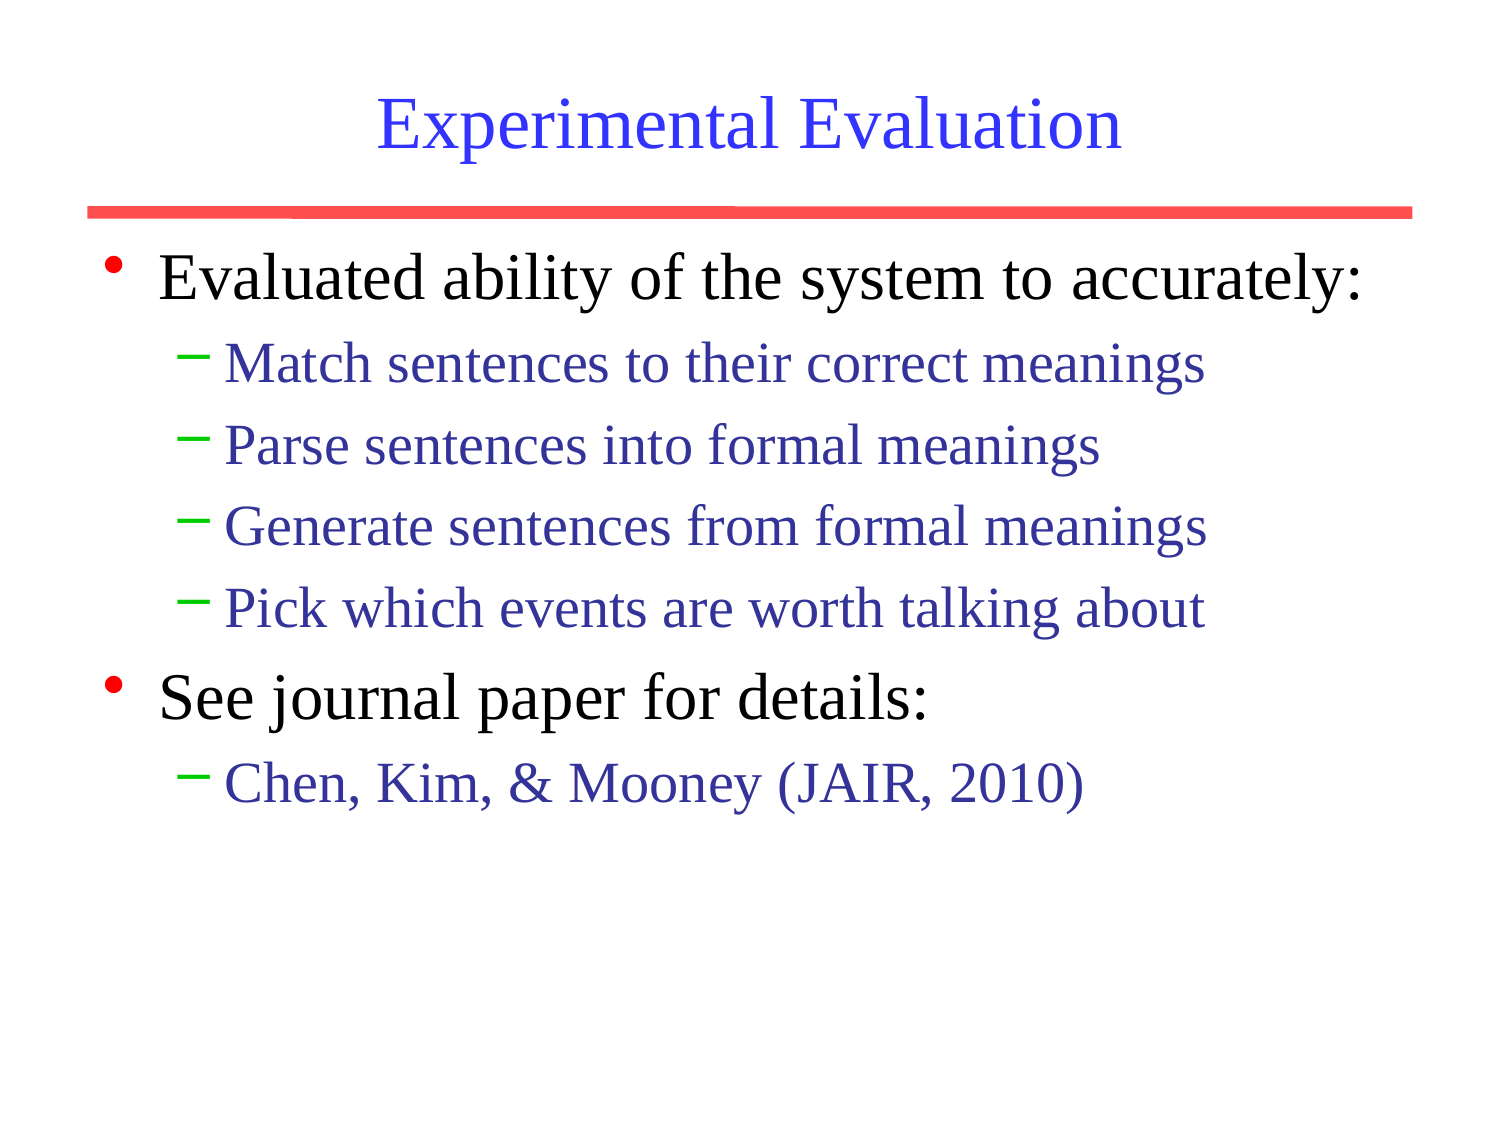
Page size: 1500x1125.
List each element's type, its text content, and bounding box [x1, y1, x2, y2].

title Experimental Evaluation [112, 37, 1388, 200]
list Evaluated ability of the system to accurately: Match sentences to their correct meanings Parse sentences into formal meanings Generate sentences from formal meanings Pick which events are worth talking about See journal paper for details: Chen, Kim, & Mooney (JAIR, 2010) [87, 224, 1438, 1038]
